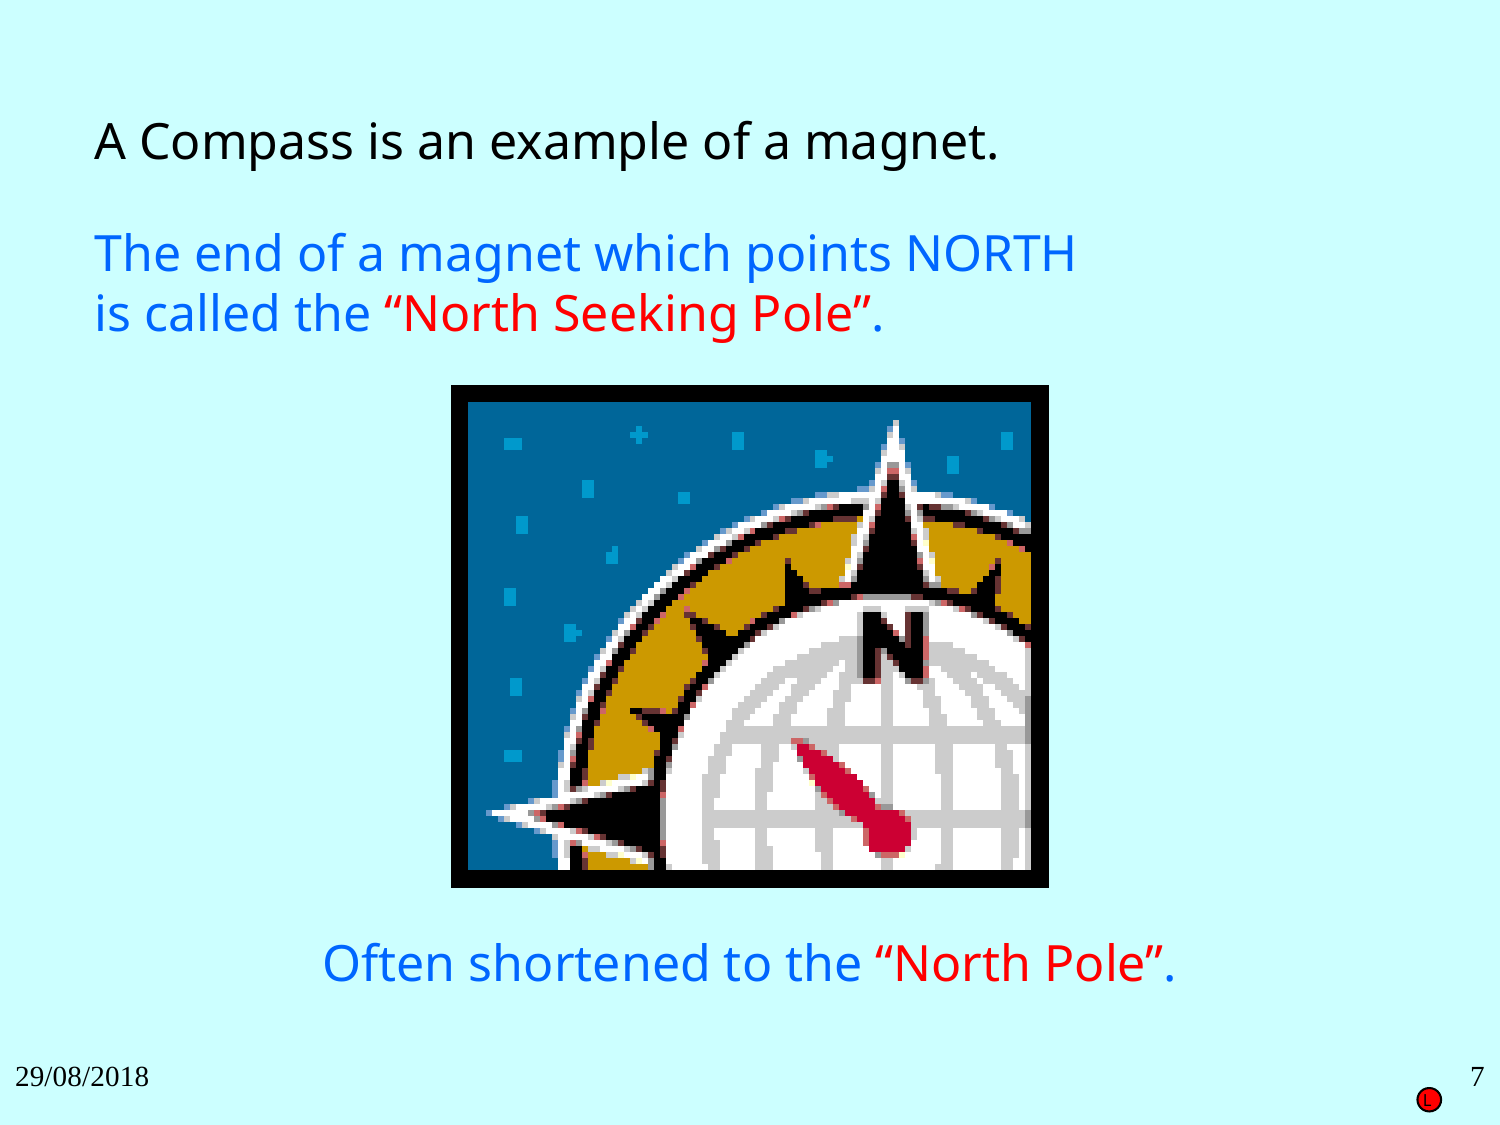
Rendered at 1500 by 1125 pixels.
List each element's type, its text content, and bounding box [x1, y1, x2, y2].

text_box The end of a magnet which points NORTH is called the “North Seeking Pole”. [79, 213, 1152, 349]
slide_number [0, 1050, 313, 1125]
slide_number 7 [1187, 1050, 1500, 1125]
text_box L [1417, 1088, 1442, 1112]
picture [451, 385, 1049, 888]
text_box A Compass is an example of a magnet. [79, 101, 1025, 177]
text_box Often shortened to the “North Pole”. [277, 924, 1223, 1000]
